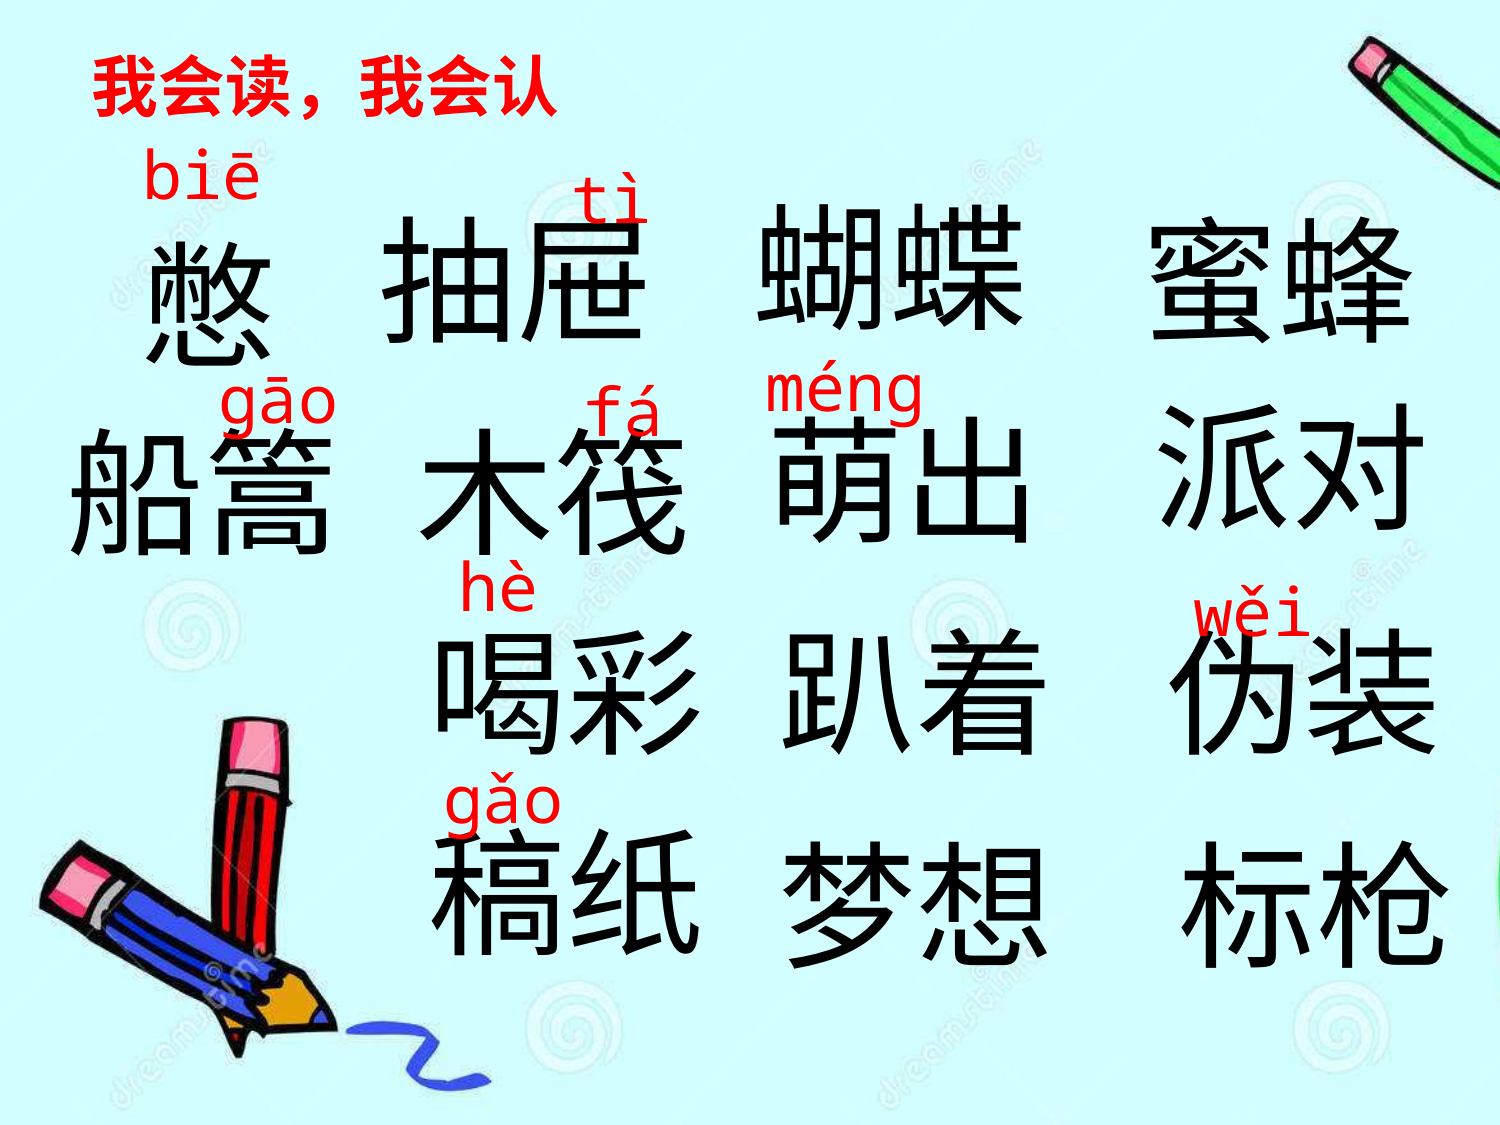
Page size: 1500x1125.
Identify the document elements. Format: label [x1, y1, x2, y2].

list [0, 0, 1500, 1125]
